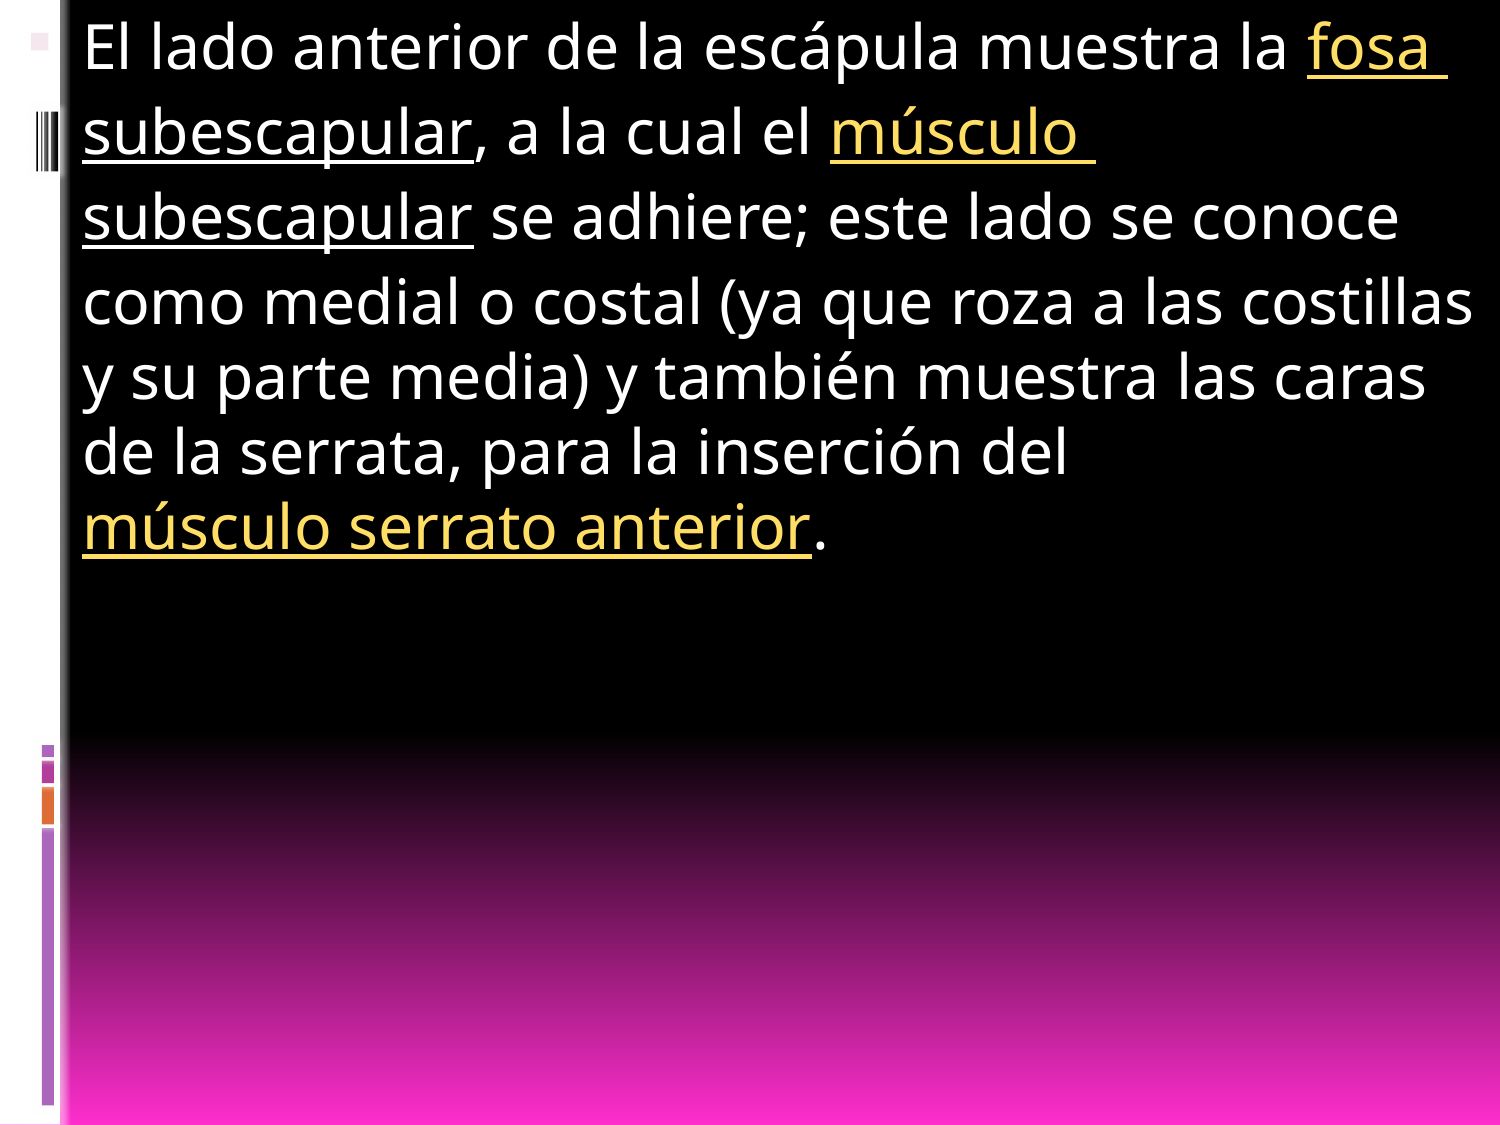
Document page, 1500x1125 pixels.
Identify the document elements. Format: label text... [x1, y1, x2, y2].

list El lado anterior de la escápula muestra la fosa subescapular, a la cual el músculo subescapular se adhiere; este lado se conoce como medial o costal (ya que roza a las costillas y su parte media) y también muestra las caras de la serrata, para la inserción del músculo serrato anterior. [0, 0, 1500, 1125]
